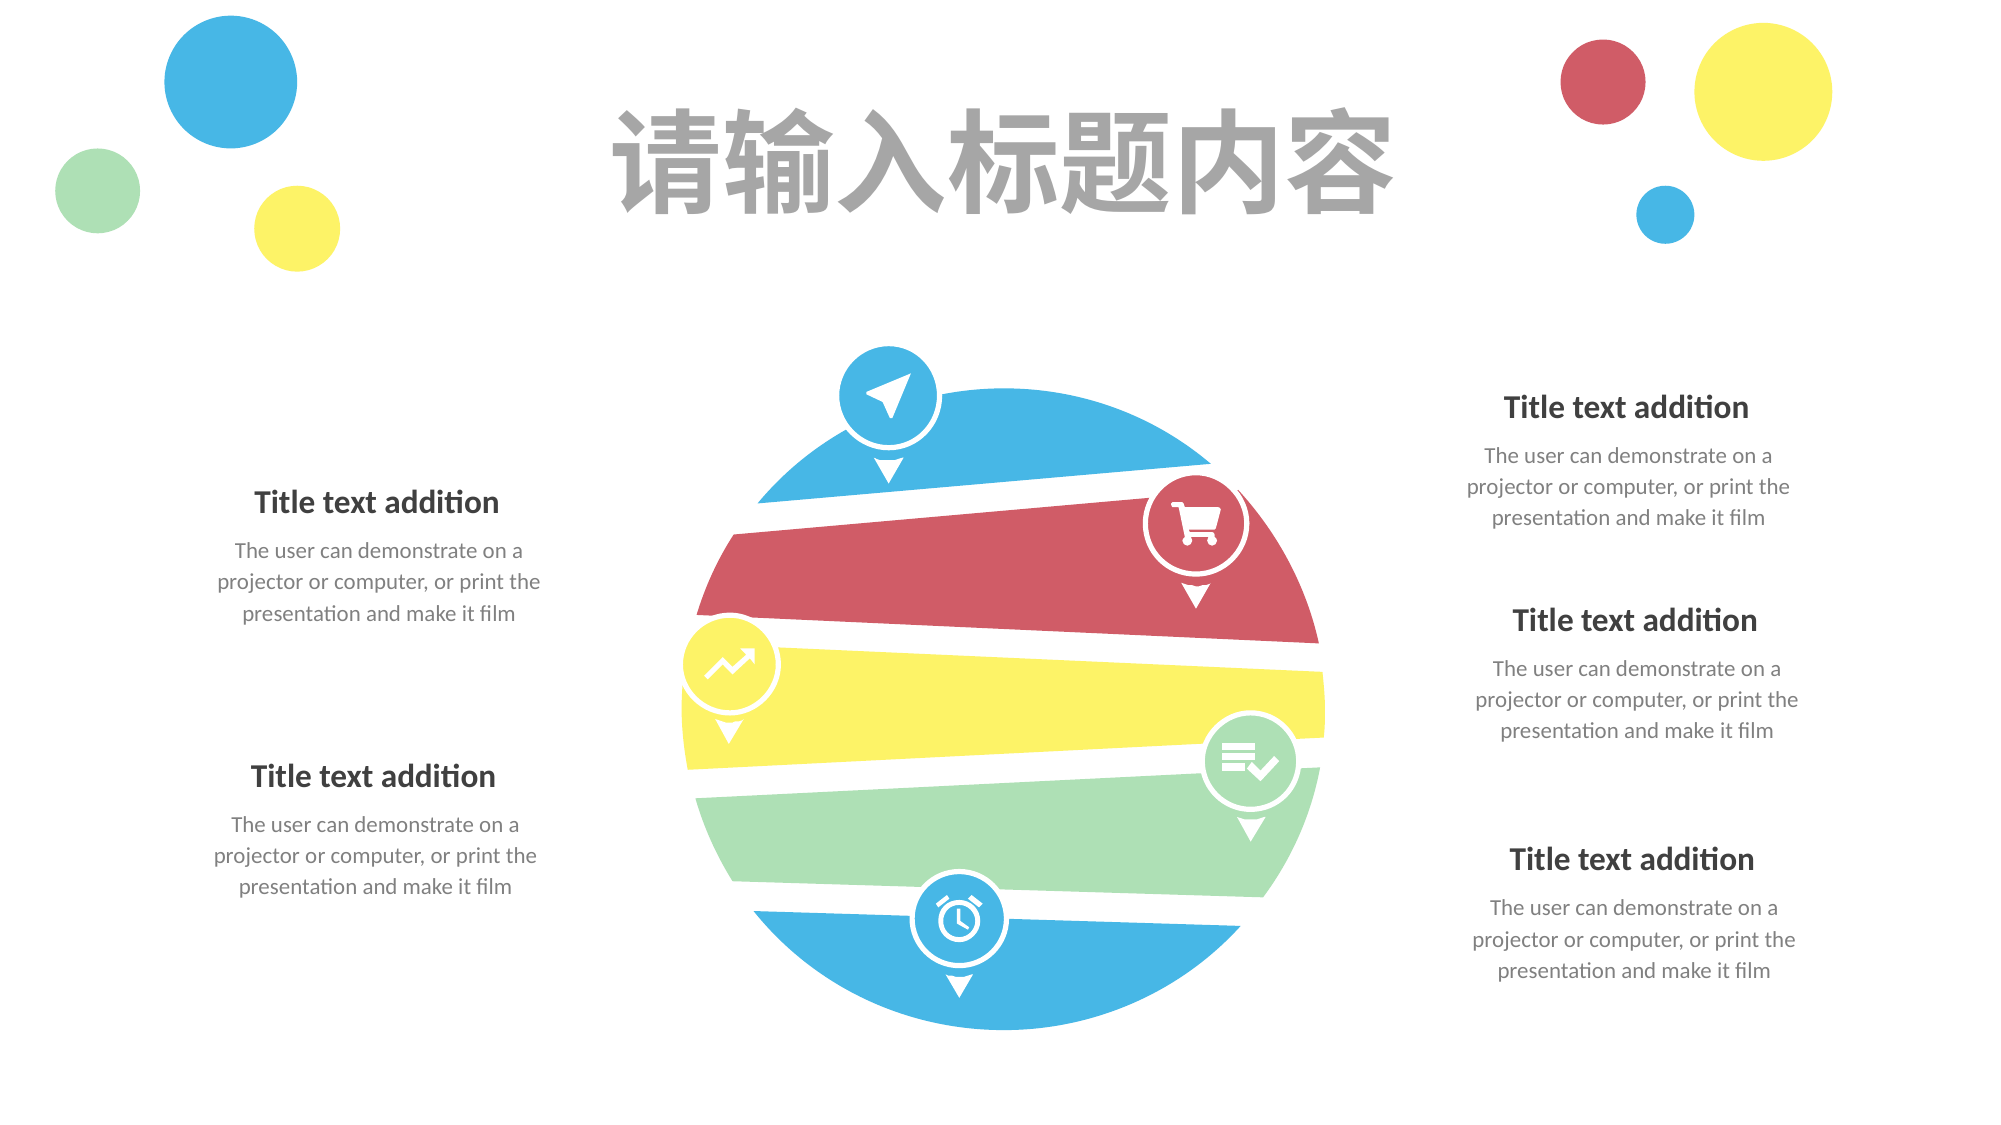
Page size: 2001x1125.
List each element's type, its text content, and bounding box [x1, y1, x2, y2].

text_box [935, 894, 983, 943]
text_box [1635, 184, 1696, 245]
text_box [704, 648, 755, 680]
text_box [836, 343, 940, 448]
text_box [1438, 590, 1832, 753]
text_box [681, 647, 1325, 770]
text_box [1435, 830, 1830, 992]
text_box [1202, 712, 1299, 810]
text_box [176, 746, 571, 909]
text_box [696, 489, 1319, 644]
text_box [912, 871, 1007, 966]
text_box [1248, 757, 1278, 780]
text_box [715, 718, 744, 744]
text_box [873, 457, 904, 484]
text_box [1181, 582, 1211, 609]
text_box [866, 373, 911, 419]
text_box [945, 974, 973, 998]
text_box [1693, 21, 1834, 162]
text_box [680, 615, 779, 713]
text_box [163, 14, 299, 150]
text_box [695, 767, 1321, 898]
text_box [1145, 472, 1247, 575]
text_box [1223, 753, 1255, 759]
text_box [1223, 763, 1245, 770]
text_box [1559, 38, 1647, 126]
text_box [1223, 743, 1255, 749]
text_box 请输入标题内容 [595, 84, 1413, 235]
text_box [1429, 377, 1824, 540]
text_box [1237, 816, 1266, 842]
text_box [757, 388, 1211, 504]
text_box [1171, 502, 1221, 546]
text_box [54, 147, 142, 235]
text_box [180, 472, 574, 635]
text_box [253, 184, 342, 273]
text_box [753, 911, 1241, 1031]
